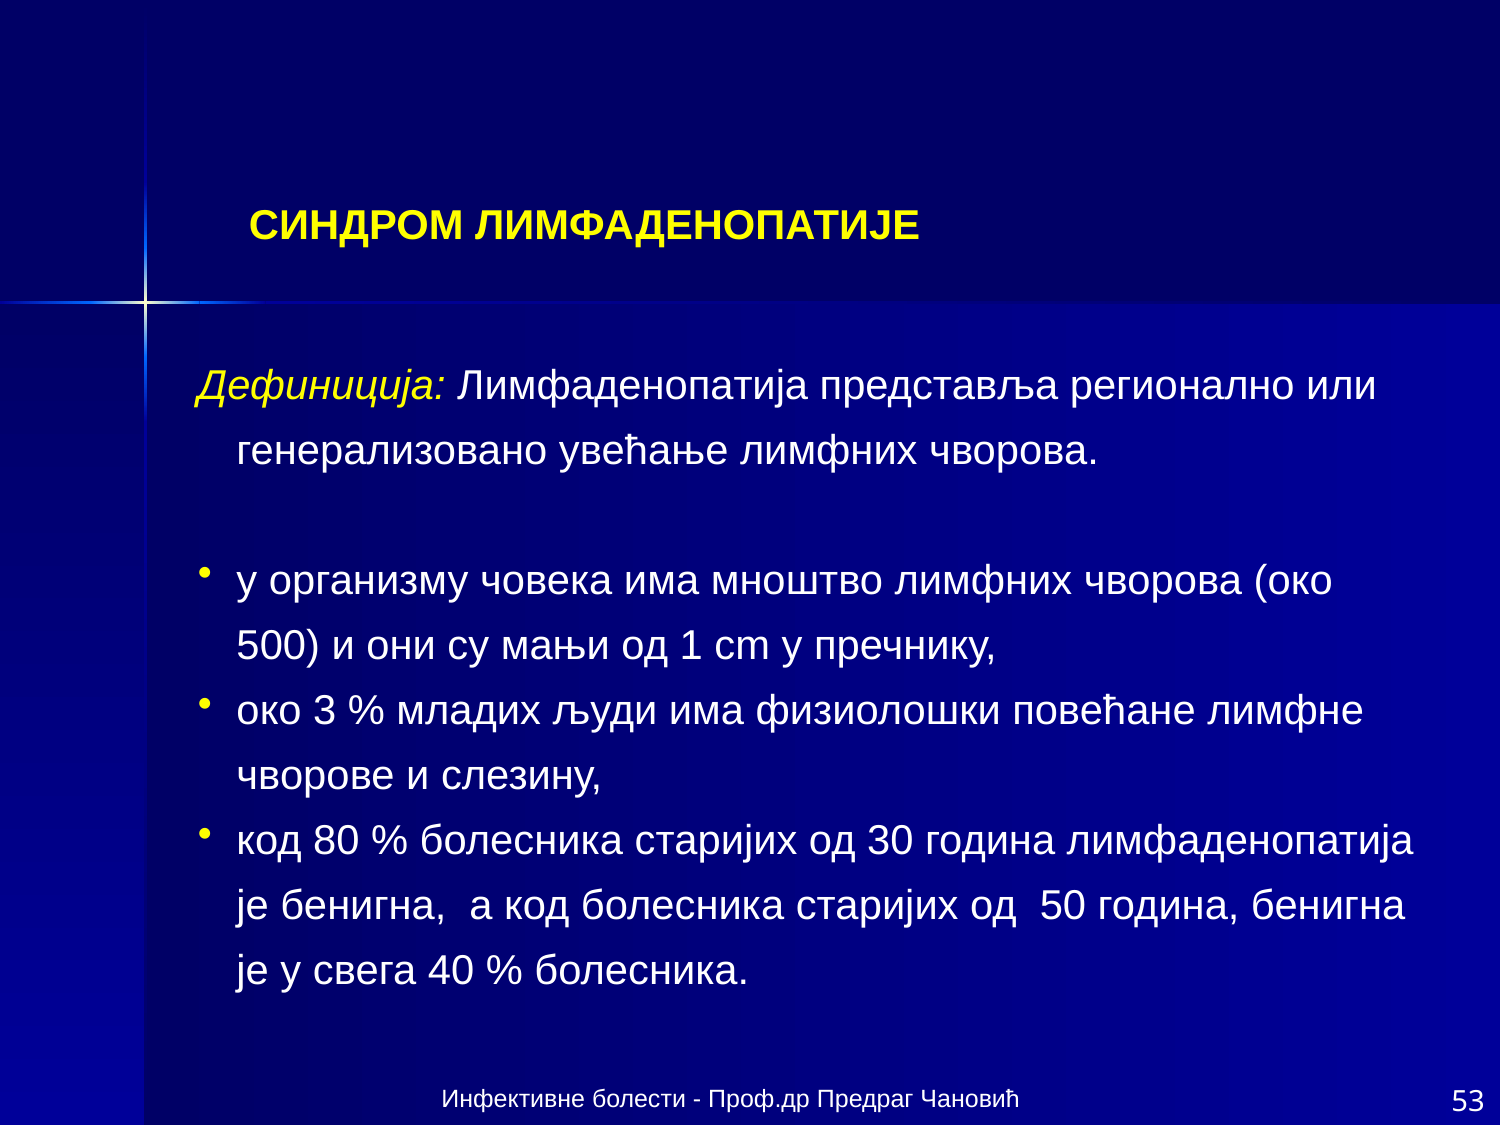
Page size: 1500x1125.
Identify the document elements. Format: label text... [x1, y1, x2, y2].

text_box СИНДРОМ ЛИМФАДЕНОПАТИЈЕ [234, 190, 936, 256]
slide_number 53 [1324, 1074, 1500, 1125]
text_box Дефиниција: Лимфаденопатија представља регионално или генерализовано увећање лимфних чворова. у организму човека има мноштво лимфних чворова (око 500) и они су мањи од 1 cm у пречнику, око 3 % младих људи има физиолошки повећане лимфне чворове и слезину, код 80 % болесника старијих од 30 година лимфаденопатија је бенигна, а код болесника старијих од 50 година, бенигна је у свега 40 % болесника. [183, 335, 1431, 1001]
footer Инфективне болести - Проф.др Предраг Чановић [412, 1074, 1051, 1125]
